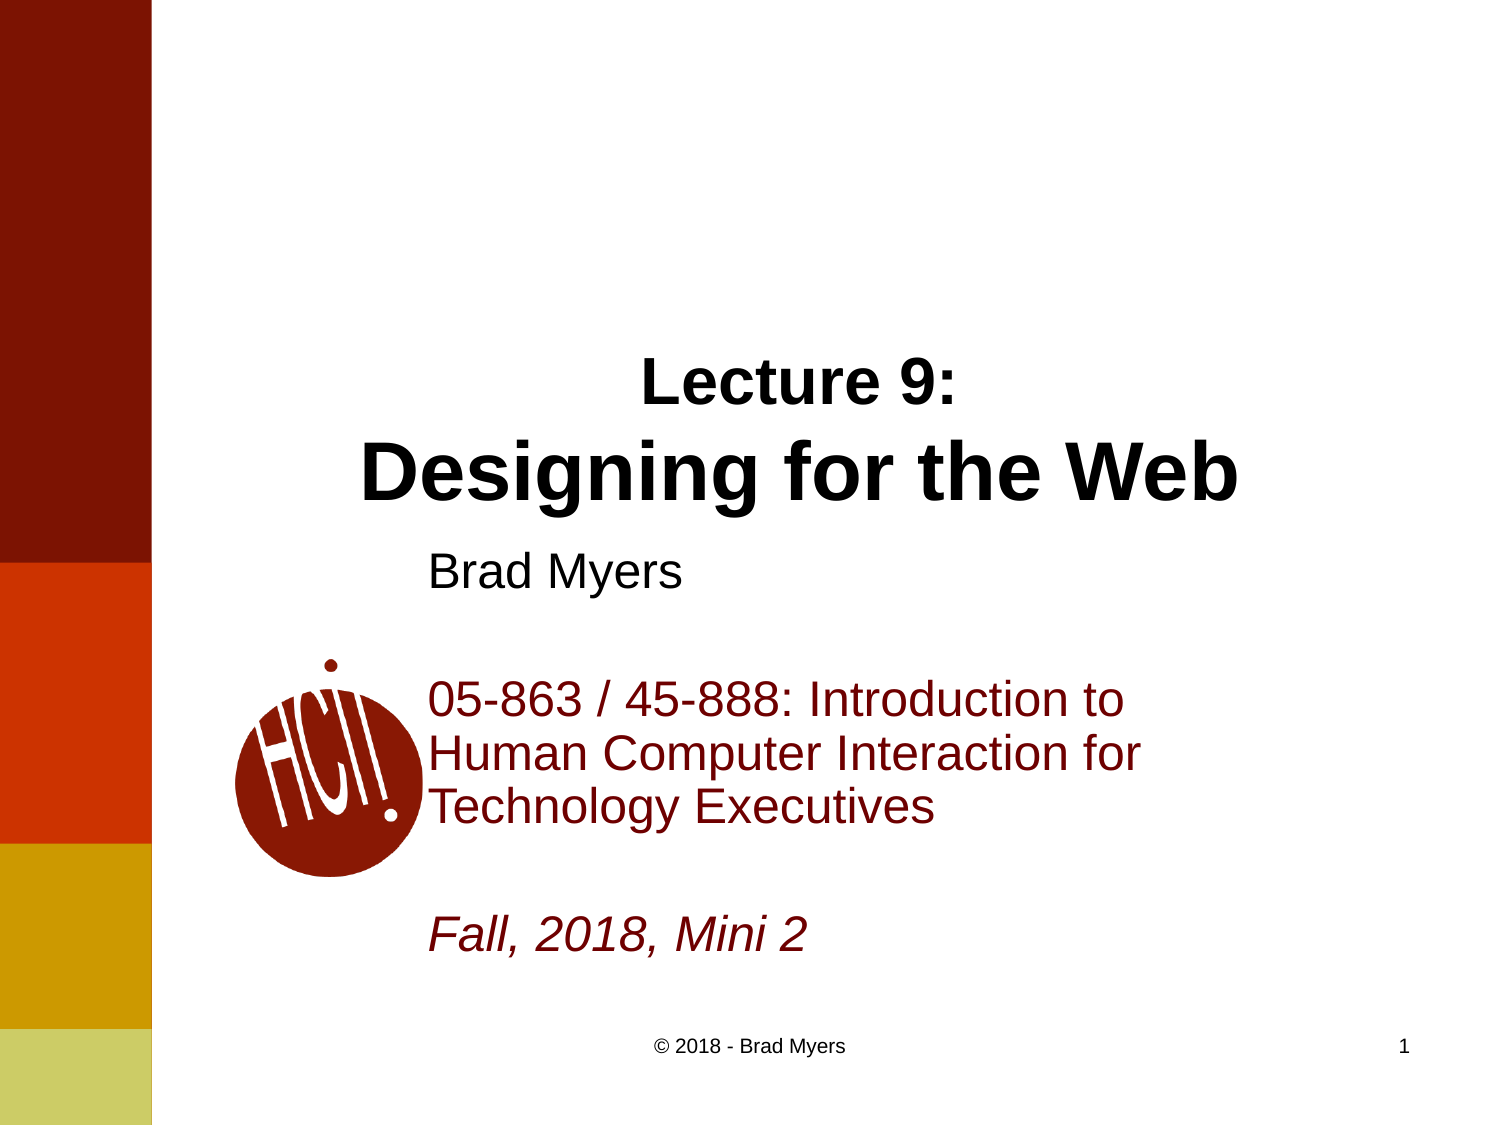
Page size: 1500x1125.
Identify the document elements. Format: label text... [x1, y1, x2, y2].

slide_number 1 [1074, 1024, 1426, 1101]
title Lecture 9: Designing for the Web [162, 249, 1438, 526]
subtitle Brad Myers 05-863 / 45-888: Introduction to Human Computer Interaction for Technology Executives Fall, 2018, Mini 2 [412, 537, 1438, 988]
picture [235, 659, 412, 877]
footer © 2018 - Brad Myers [512, 1024, 988, 1101]
